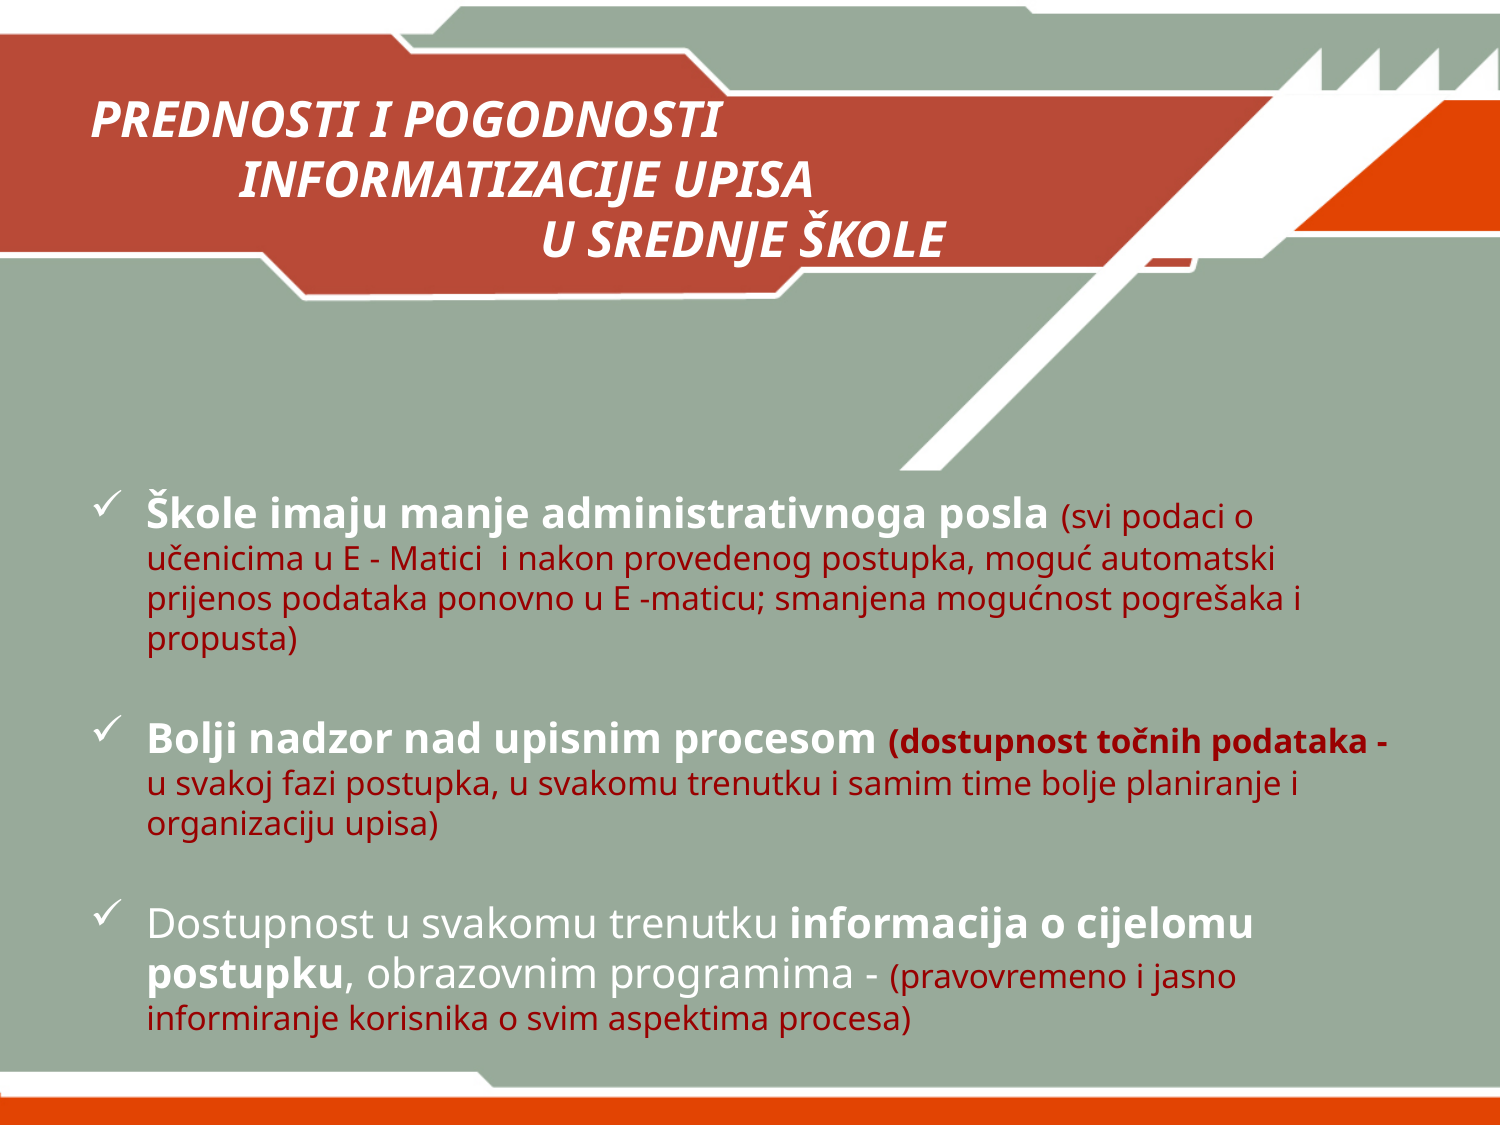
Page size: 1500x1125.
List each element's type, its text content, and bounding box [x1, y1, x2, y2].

title PREDNOSTI I POGODNOSTI INFORMATIZACIJE UPISA U SREDNJE ŠKOLE [74, 104, 1426, 251]
picture [0, 0, 1500, 1125]
list Škole imaju manje administrativnoga posla (svi podaci o učenicima u E - Matici i nakon provedenog postupka, moguć automatski prijenos podataka ponovno u E -maticu; smanjena mogućnost pogrešaka i propusta) Bolji nadzor nad upisnim procesom (dostupnost točnih podataka - u svakoj fazi postupka, u svakomu trenutku i samim time bolje planiranje i organizaciju upisa) Dostupnost u svakomu trenutku informacija o cijelomu postupku, obrazovnim programima - (pravovremeno i jasno informiranje korisnika o svim aspektima procesa) [74, 479, 1426, 1036]
